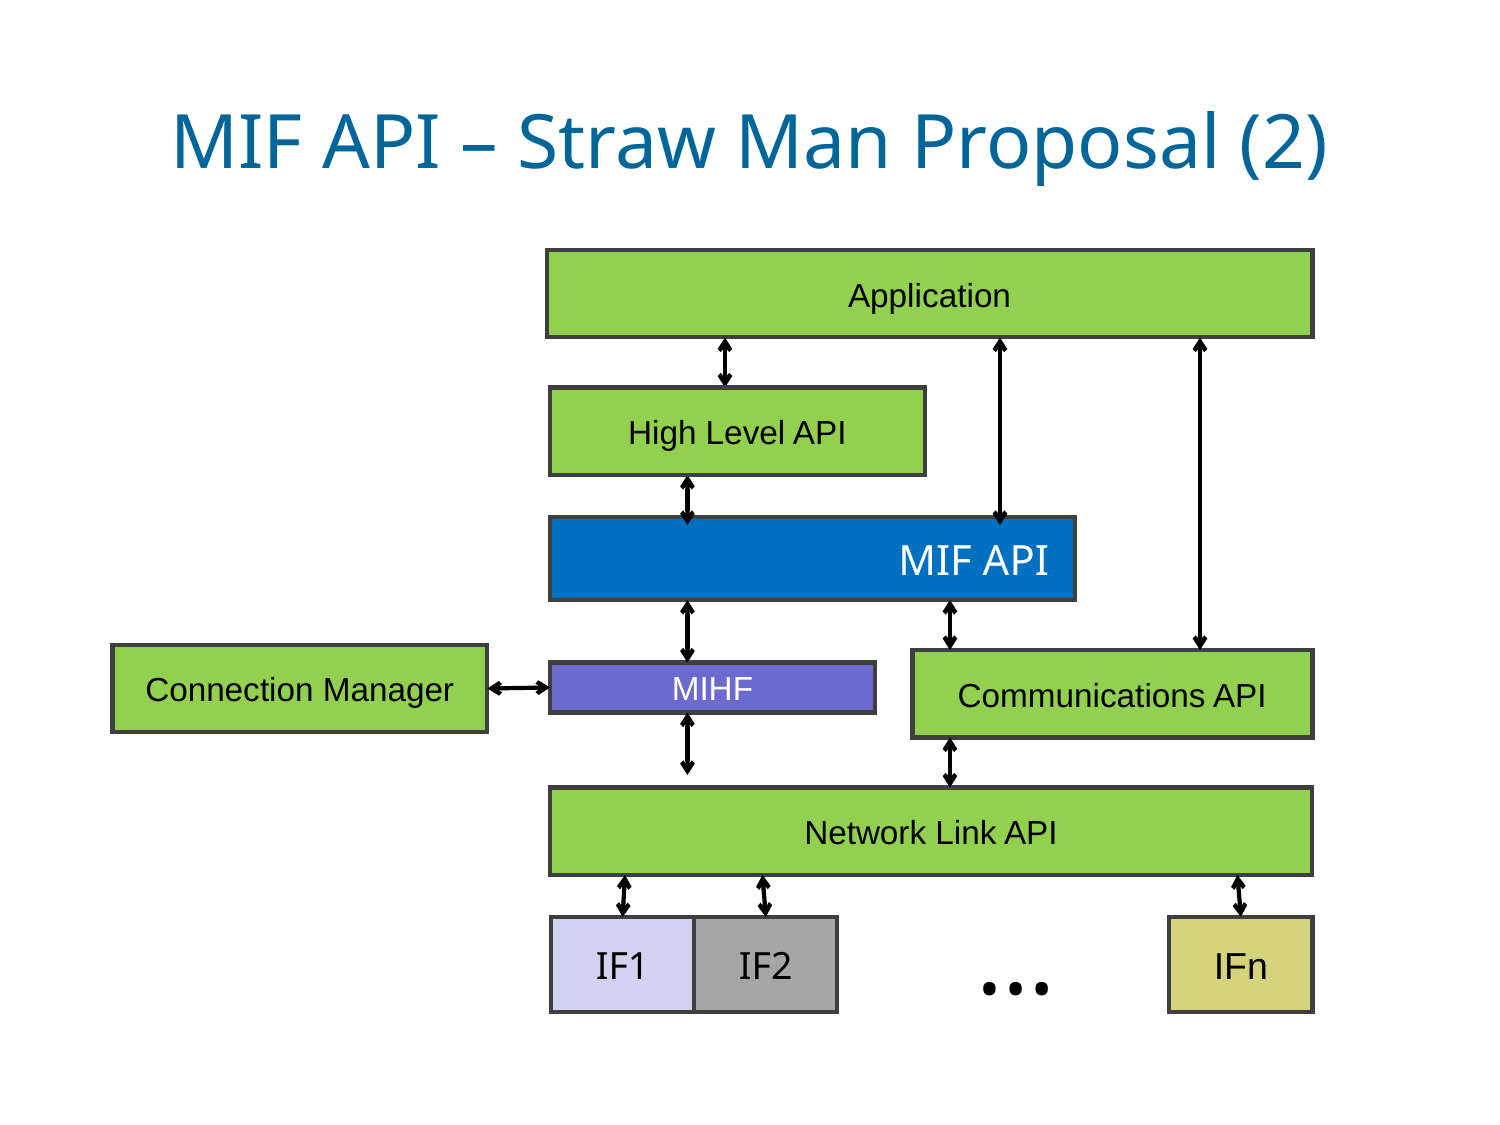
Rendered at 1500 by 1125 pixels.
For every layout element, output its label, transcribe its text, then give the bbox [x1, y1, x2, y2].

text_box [622, 874, 626, 918]
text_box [762, 874, 767, 918]
text_box IF1 [551, 916, 694, 1013]
text_box MIHF [549, 662, 875, 713]
text_box … [950, 887, 1082, 1023]
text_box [1237, 874, 1242, 918]
text_box IFn [1169, 916, 1313, 1013]
text_box High Level API [549, 387, 925, 475]
title MIF API – Straw Man Proposal (2) [74, 14, 1426, 263]
text_box IF2 [694, 916, 838, 1013]
text_box Network Link API [549, 787, 1313, 875]
text_box Application [546, 249, 1313, 338]
text_box Communications API [912, 649, 1313, 738]
text_box MIF API [549, 517, 1075, 600]
text_box Connection Manager [112, 644, 488, 733]
